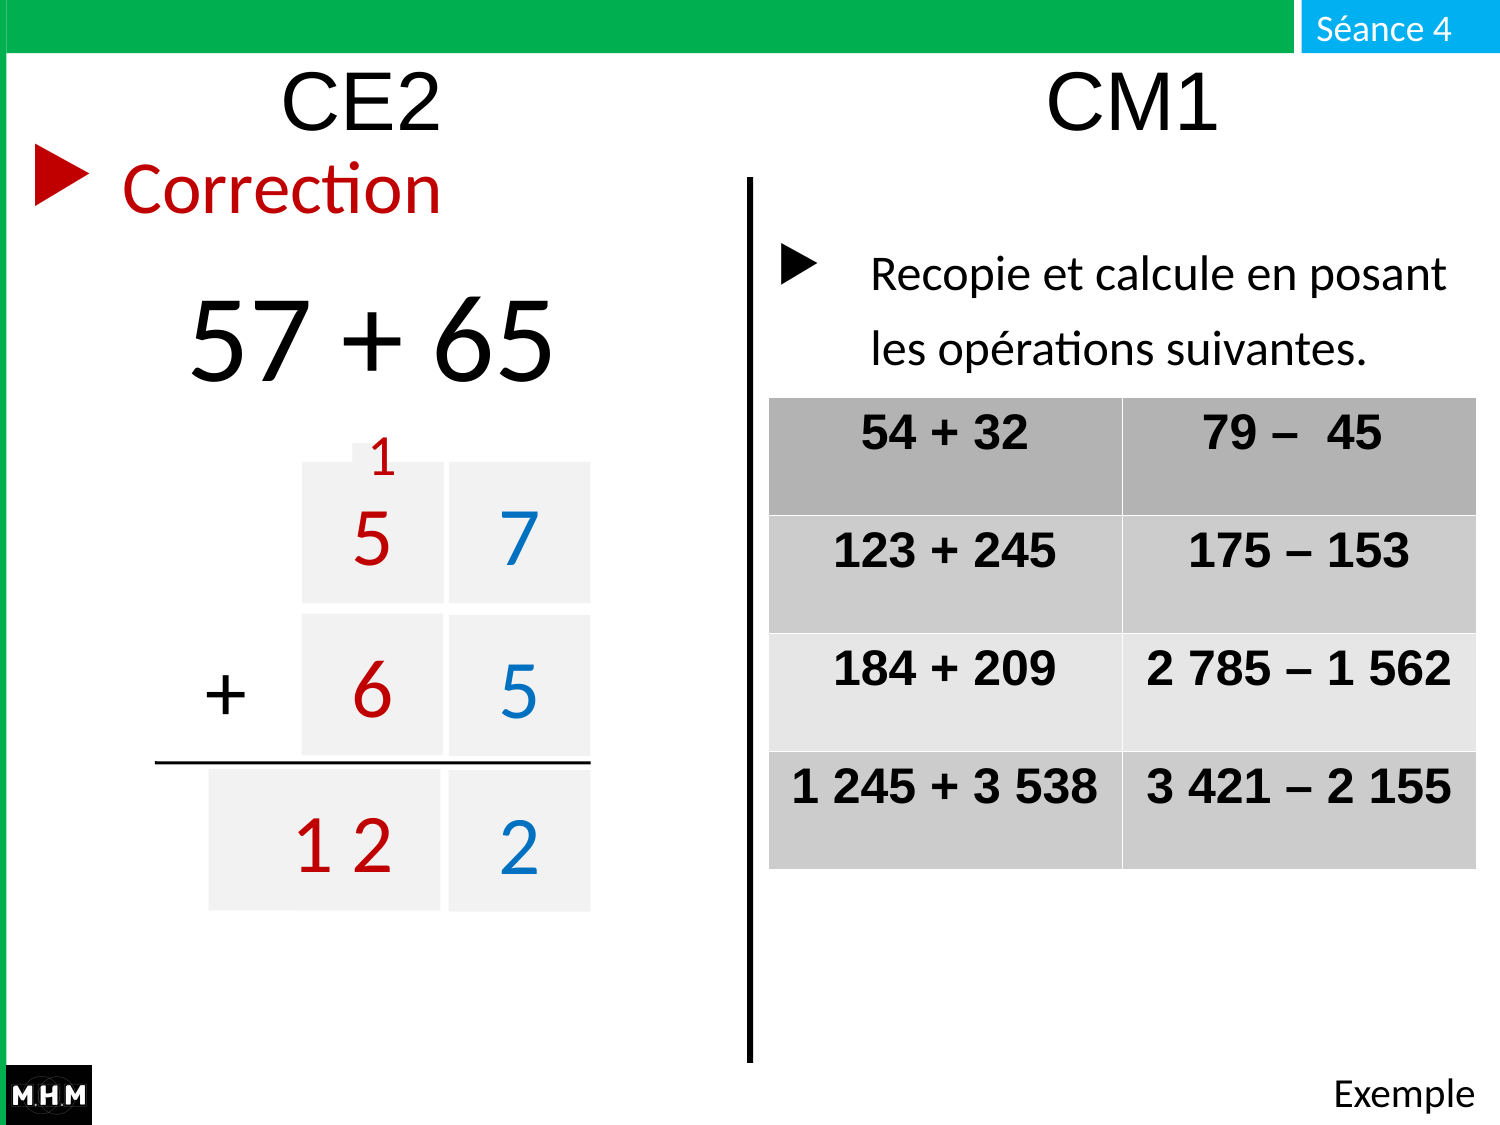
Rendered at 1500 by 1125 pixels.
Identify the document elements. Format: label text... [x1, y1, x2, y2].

table_cell 3 421 – 2 155 [1123, 752, 1476, 869]
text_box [154, 461, 591, 912]
text_box Exemple [1318, 1064, 1500, 1125]
table_header 79 – 45 [1123, 398, 1476, 515]
table_header 54 + 32 [769, 398, 1122, 515]
text_box 57 + 65 [94, 248, 650, 414]
picture [6, 1065, 92, 1125]
table_cell 2 785 – 1 562 [1123, 634, 1476, 751]
text_box 1 [350, 441, 389, 460]
table_cell 123 + 245 [769, 516, 1122, 633]
text_box CE2 CM1 [265, 39, 1241, 148]
table_cell 1 245 + 3 538 [769, 752, 1122, 869]
table_cell 175 – 153 [1123, 516, 1476, 633]
text_box Correction [13, 141, 532, 237]
table_cell 184 + 209 [769, 634, 1122, 751]
text_box Recopie et calcule en posant les opérations suivantes. [761, 246, 1477, 383]
